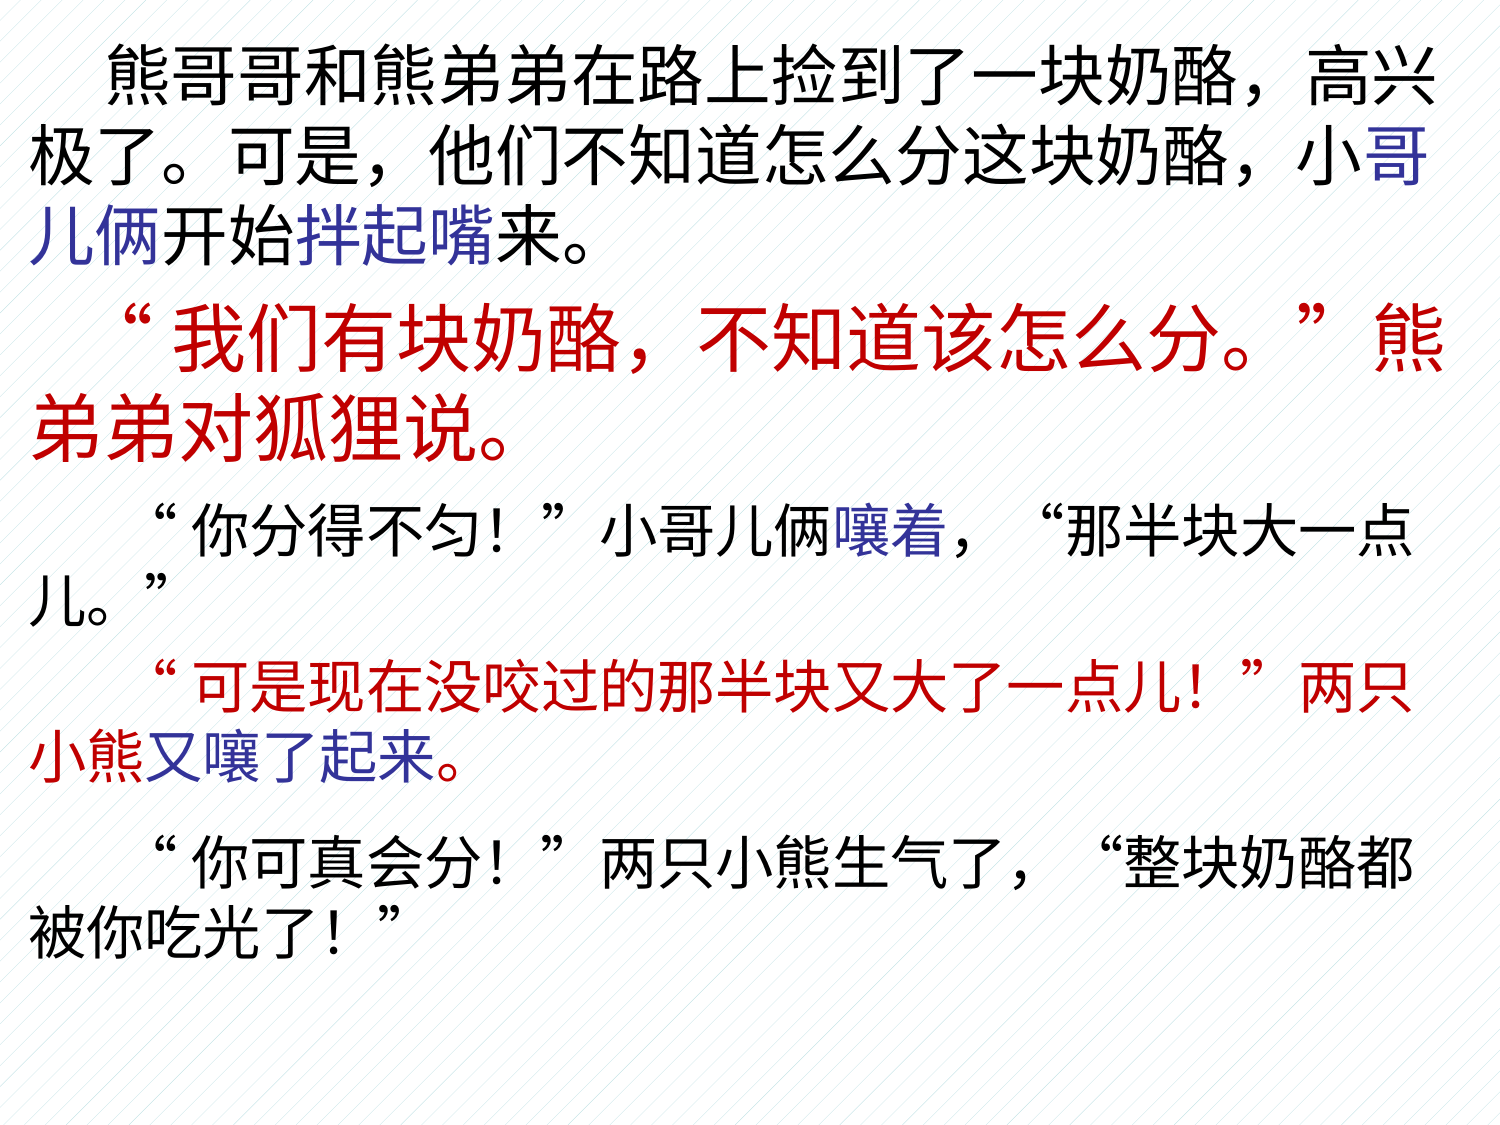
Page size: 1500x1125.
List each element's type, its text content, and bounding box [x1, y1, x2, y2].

text_box “你分得不匀！”小哥儿俩嚷着，“那半块大一点儿。” [13, 486, 1468, 642]
text_box “你可真会分！”两只小熊生气了，“整块奶酪都被你吃光了！” [13, 818, 1468, 974]
text_box 熊哥哥和熊弟弟在路上捡到了一块奶酪，高兴极了。可是，他们不知道怎么分这块奶酪，小哥儿俩开始拌起嘴来。 [13, 26, 1468, 282]
text_box “我们有块奶酪，不知道该怎么分。”熊弟弟对狐狸说。 [13, 284, 1468, 479]
text_box “可是现在没咬过的那半块又大了一点儿！”两只小熊又嚷了起来。 [13, 643, 1468, 798]
